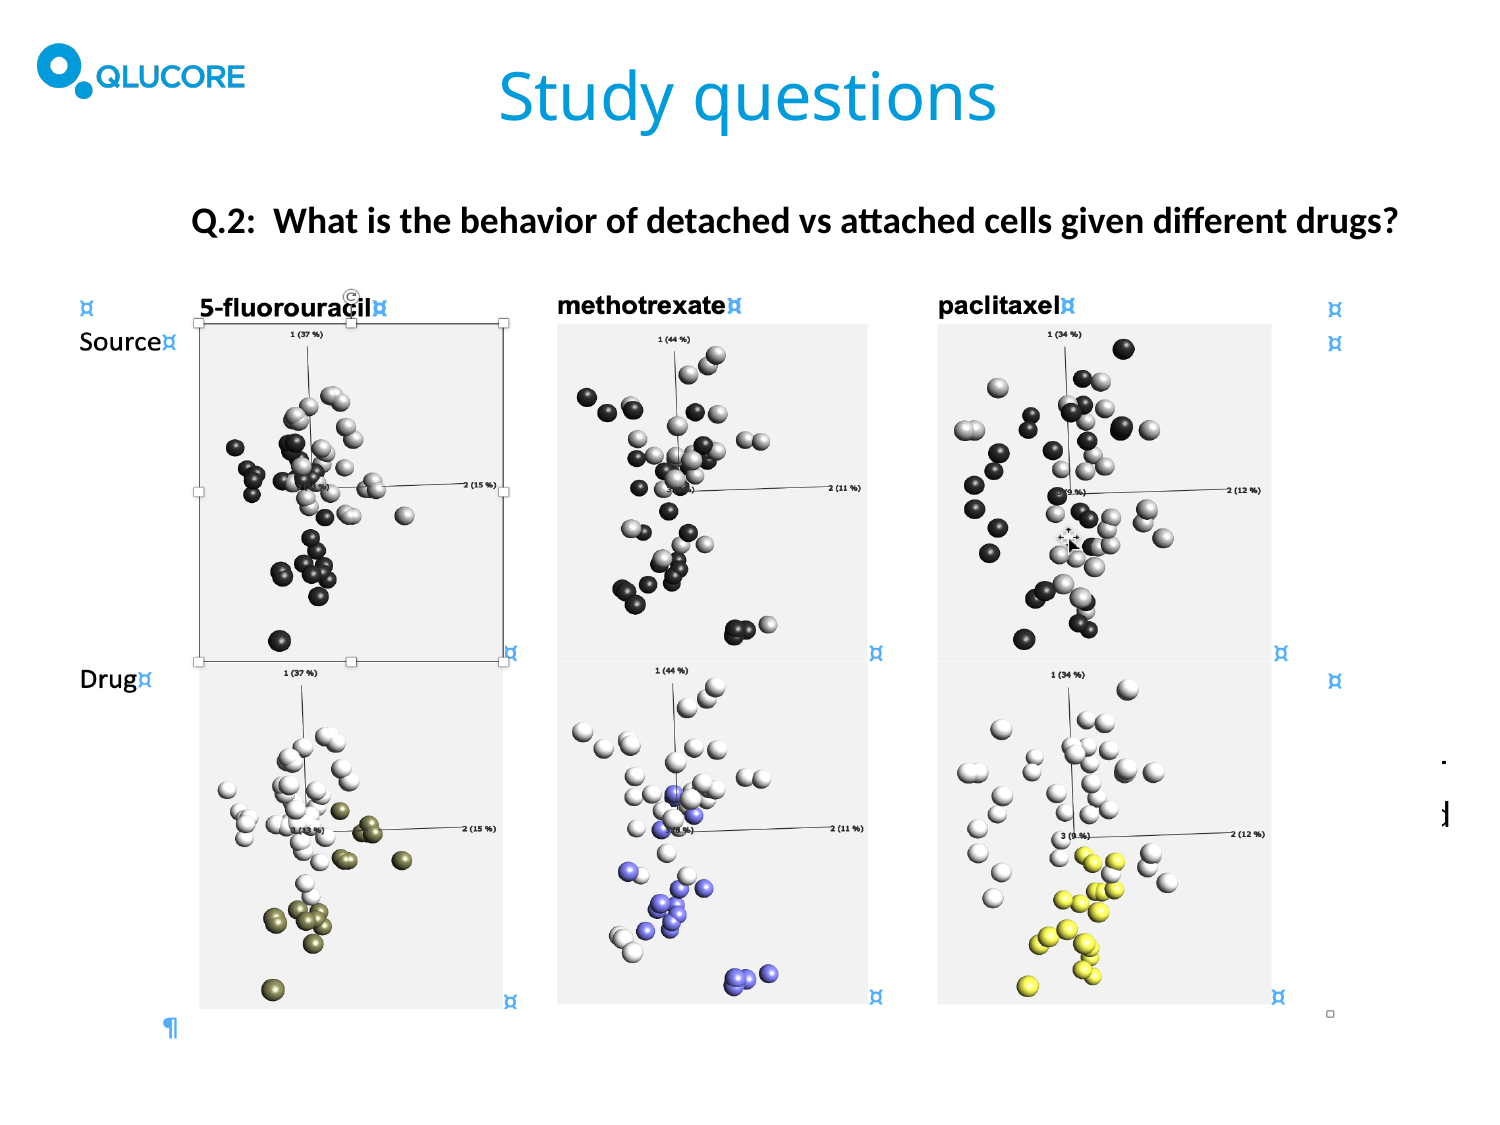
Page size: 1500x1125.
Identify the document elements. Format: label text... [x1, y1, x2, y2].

picture [23, 29, 73, 113]
text_box Q.2: What is the behavior of detached vs attached cells given different drugs? Given the dataset, this is an involved question. We will make use of the statistics tool. First, we should remove signal from factors that might confuse the results. The question is only concerned with “Source” and “Drug”, so we should eliminate the other two factors, “Cell” and “Set”. Then we do a two-group comparison between each drug and the control by using the annotations box to remove samples of the other drugs. Set the false discovery threshold to 0.05. Notice that 5-fluorouracil separates groups in both Source and Drug in the first 2 PCs. The other drugs are harder to separate. This indicates that the proteome after 5-flourouracil treatment is more distinct/unique in attached living cells vs detached dying cells. [101, 140, 1481, 1086]
title Study questions [73, 0, 1424, 188]
picture [51, 57, 67, 74]
picture [73, 277, 1443, 1059]
